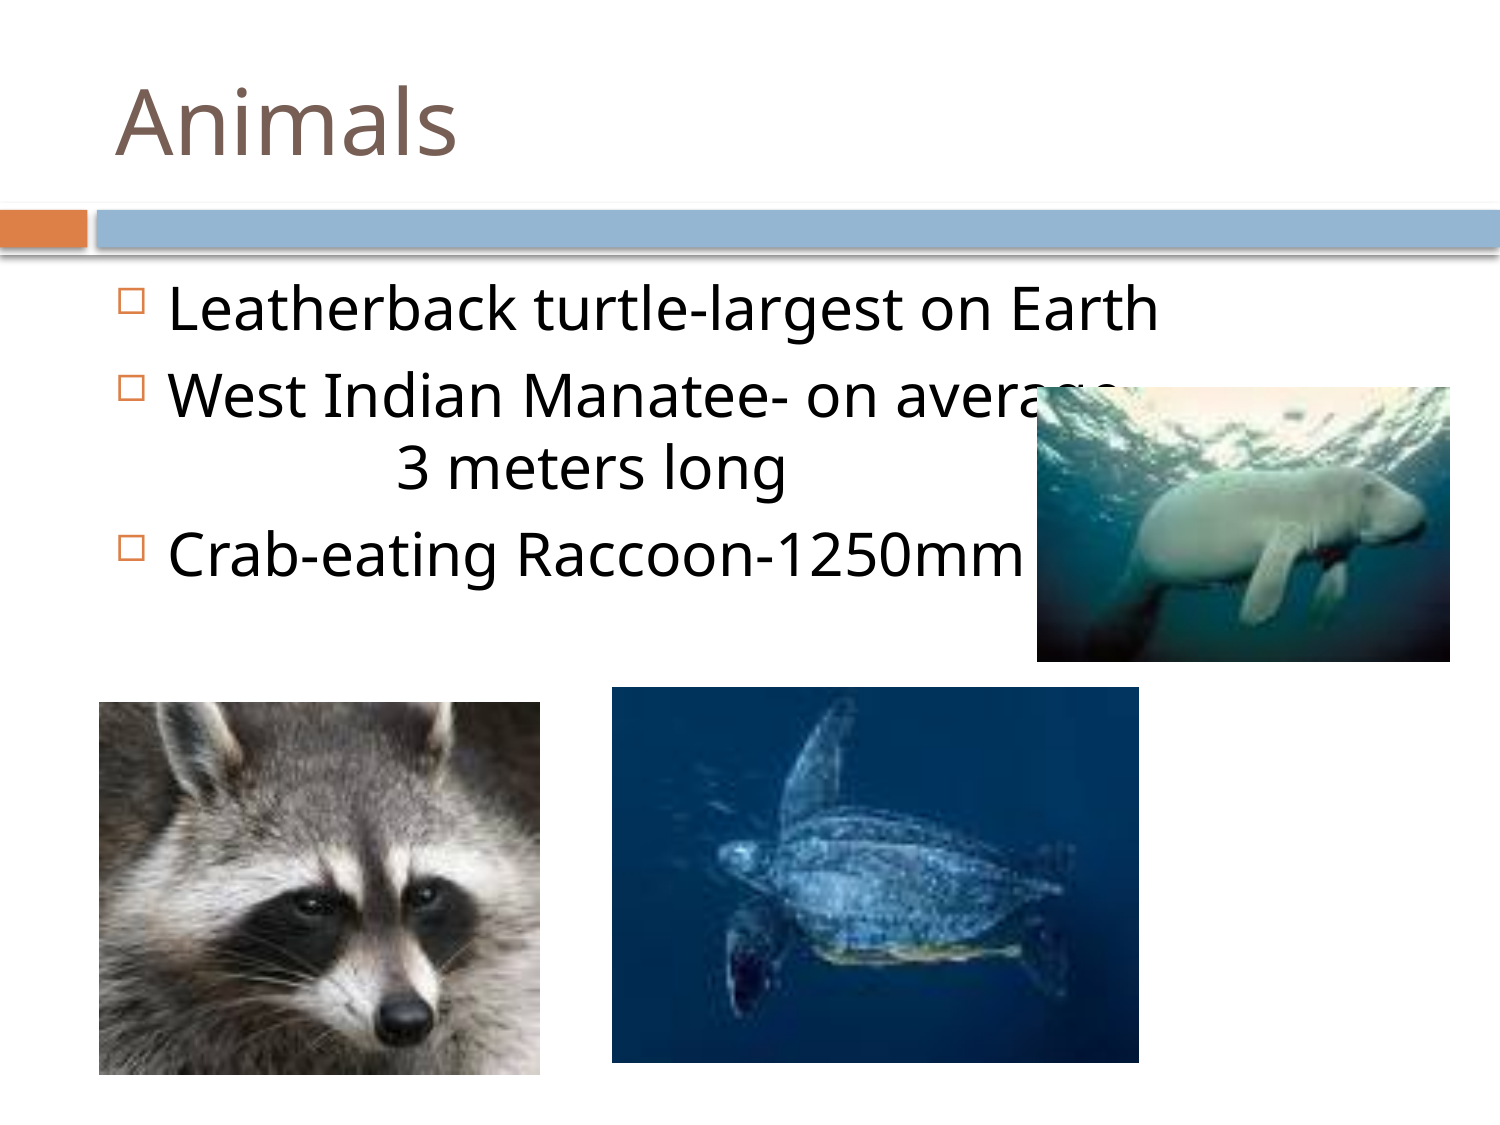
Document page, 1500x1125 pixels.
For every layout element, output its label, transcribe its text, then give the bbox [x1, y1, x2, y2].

list Leatherback turtle-largest on Earth West Indian Manatee- on average 3 meters long Crab-eating Raccoon-1250mm long [100, 262, 1439, 1001]
picture [1443, 500, 1451, 514]
picture [1037, 387, 1451, 662]
picture [612, 687, 1139, 1063]
picture [99, 702, 540, 1076]
title Animals [100, 37, 1439, 201]
